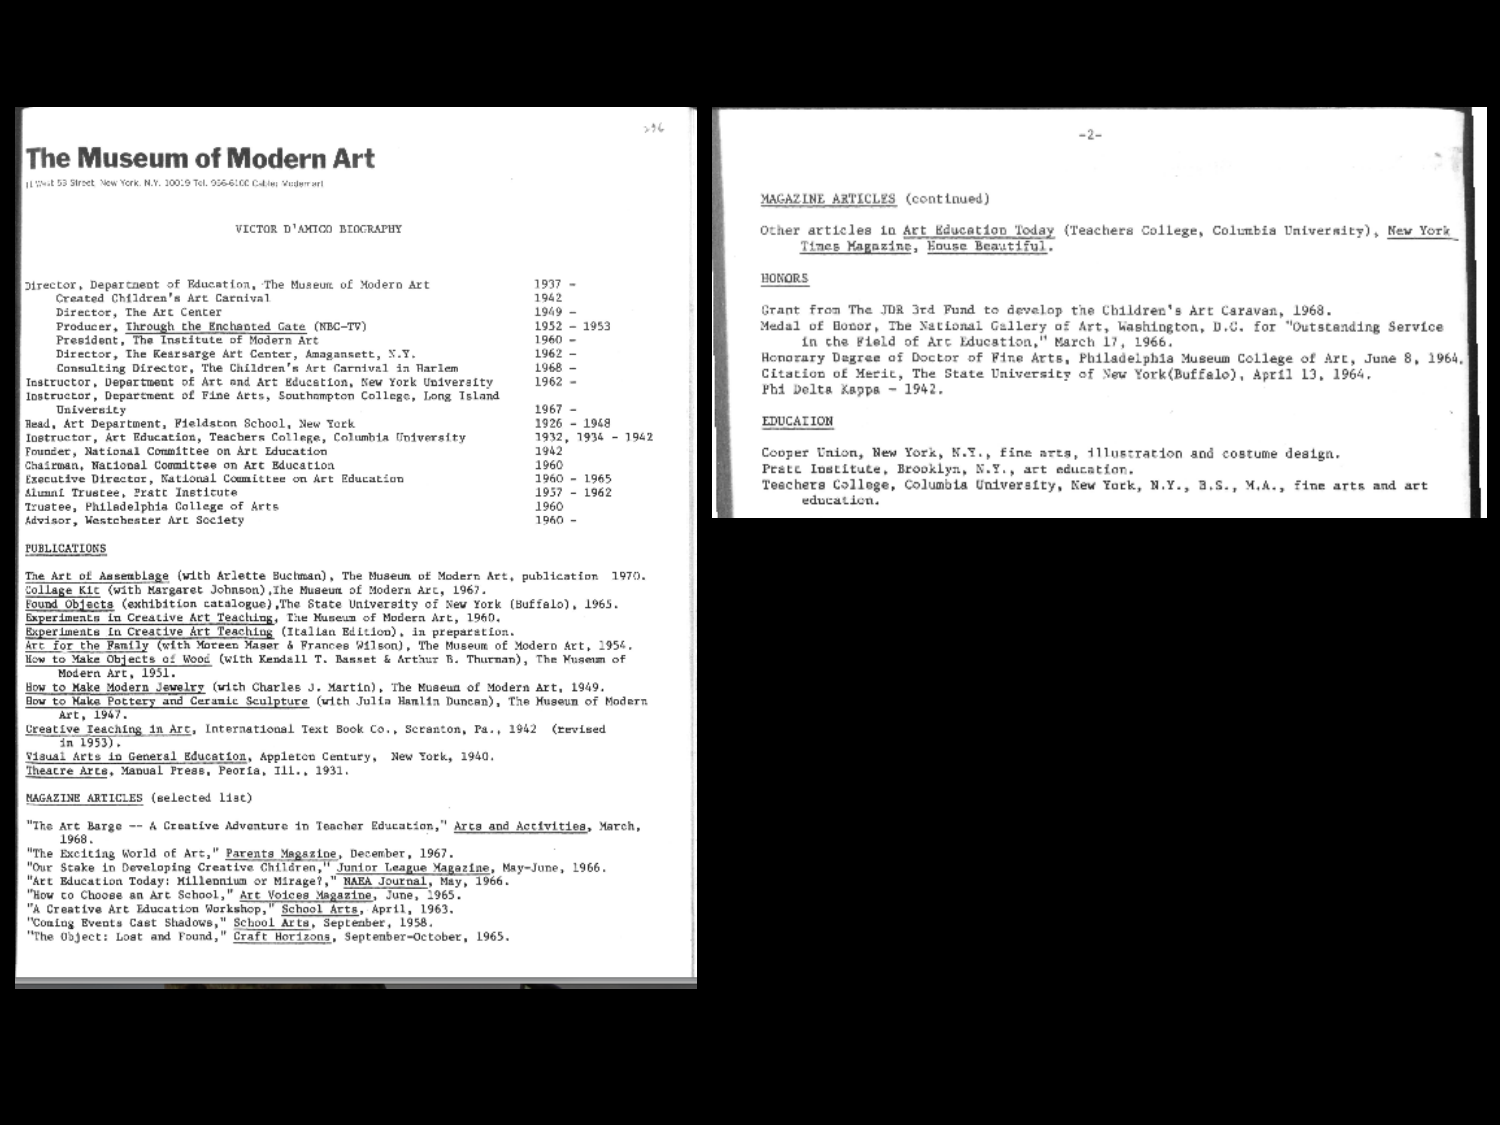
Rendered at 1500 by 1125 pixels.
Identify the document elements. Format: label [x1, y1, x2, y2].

picture [712, 107, 1487, 518]
picture [15, 107, 698, 990]
